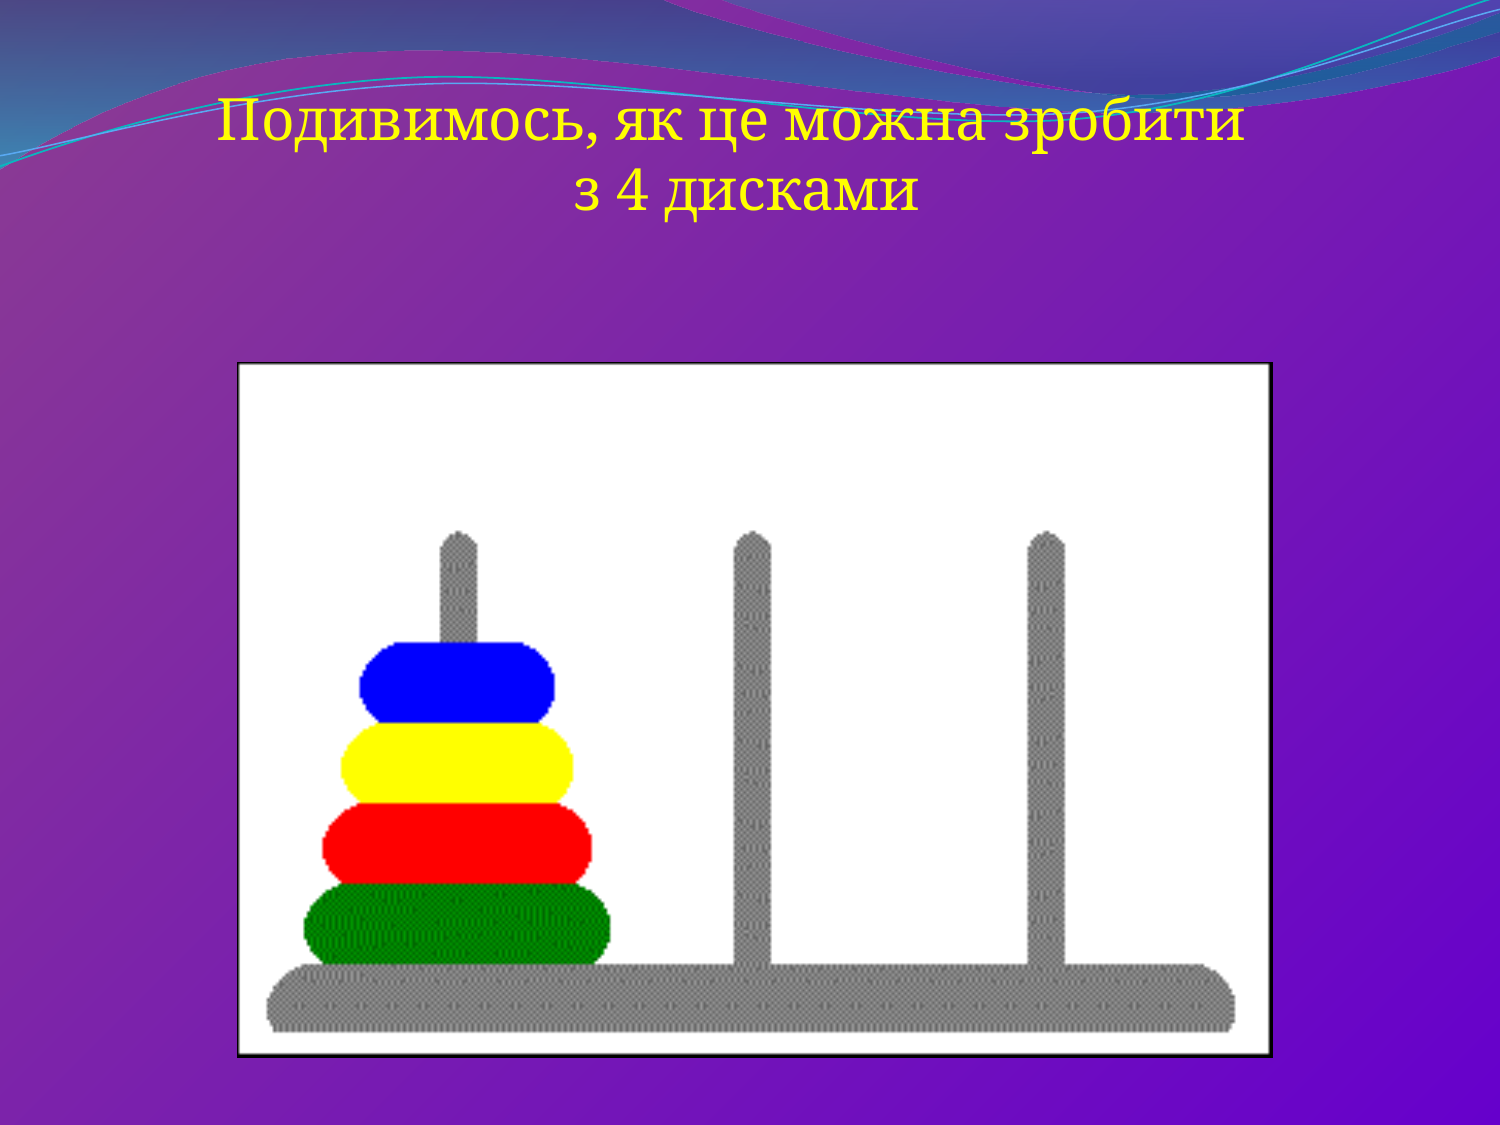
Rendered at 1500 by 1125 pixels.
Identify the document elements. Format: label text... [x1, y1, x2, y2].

picture [237, 362, 1273, 1058]
text_box Подивимось, як це можна зробити з 4 дисками [199, 74, 1263, 230]
title [75, 62, 1425, 317]
